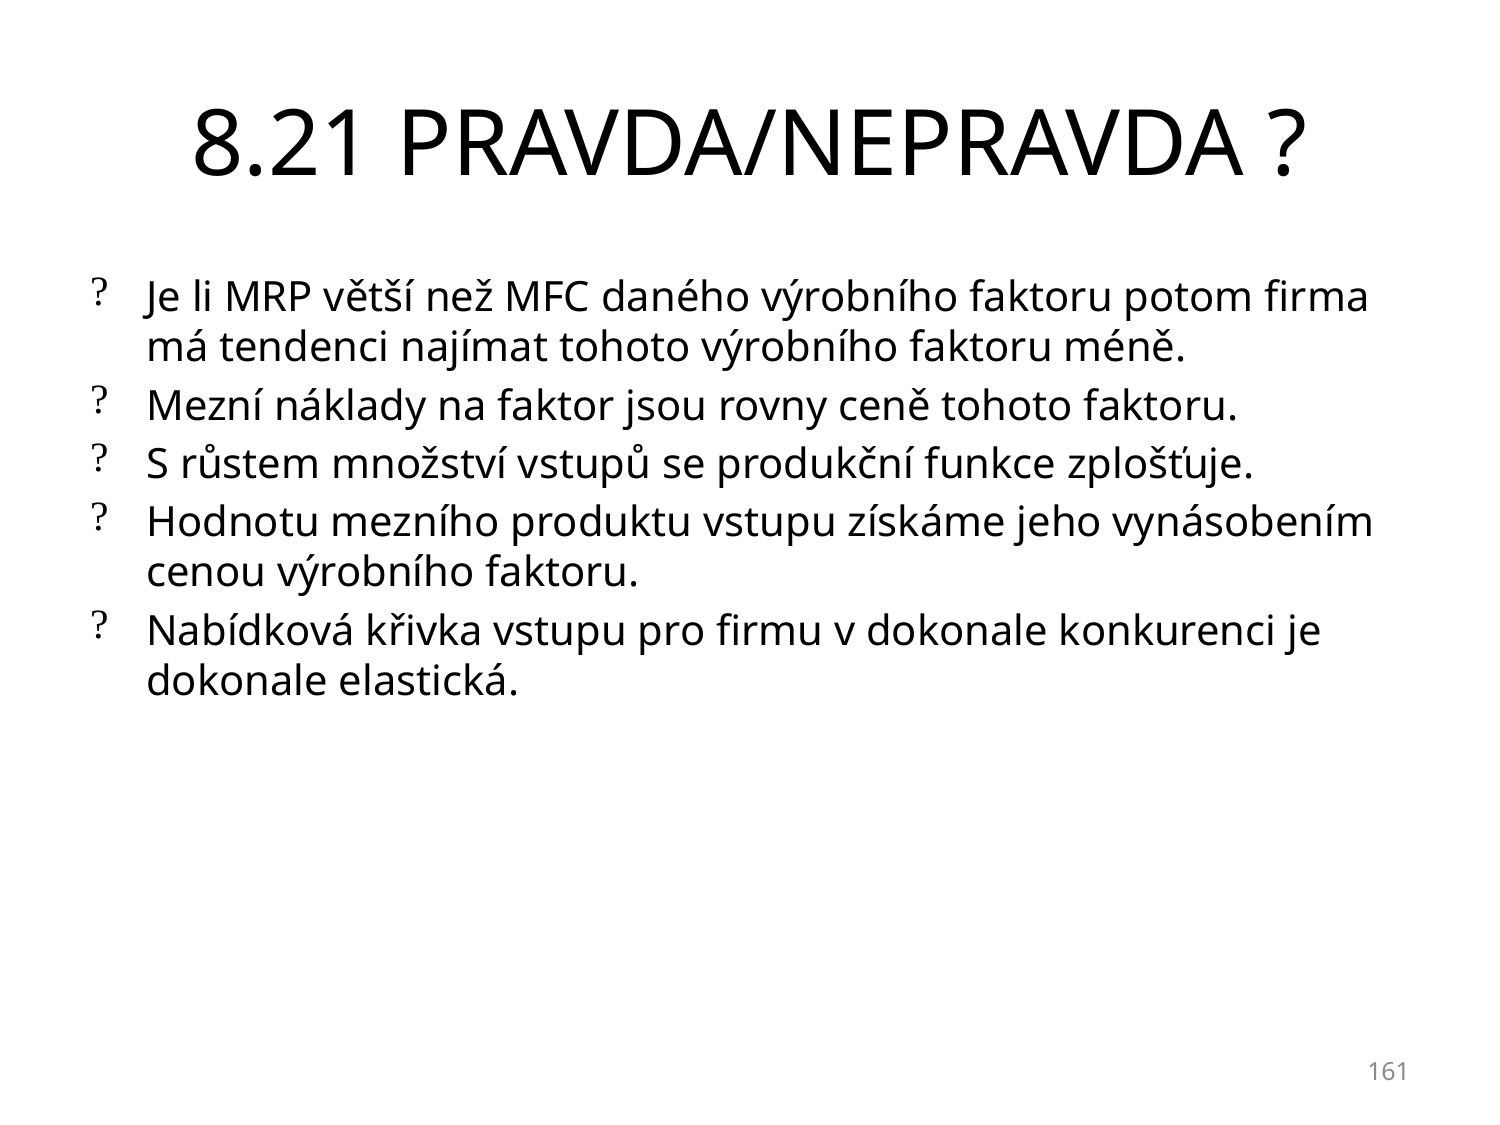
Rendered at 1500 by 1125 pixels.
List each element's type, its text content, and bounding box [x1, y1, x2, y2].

title 8.21 PRAVDA/NEPRAVDA ? [75, 45, 1425, 233]
slide_number 161 [1074, 1042, 1425, 1103]
list Je li MRP větší než MFC daného výrobního faktoru potom firma má tendenci najímat tohoto výrobního faktoru méně. Mezní náklady na faktor jsou rovny ceně tohoto faktoru. S růstem množství vstupů se produkční funkce zplošťuje. Hodnotu mezního produktu vstupu získáme jeho vynásobením cenou výrobního faktoru. Nabídková křivka vstupu pro firmu v dokonale konkurenci je dokonale elastická. [75, 262, 1425, 1005]
